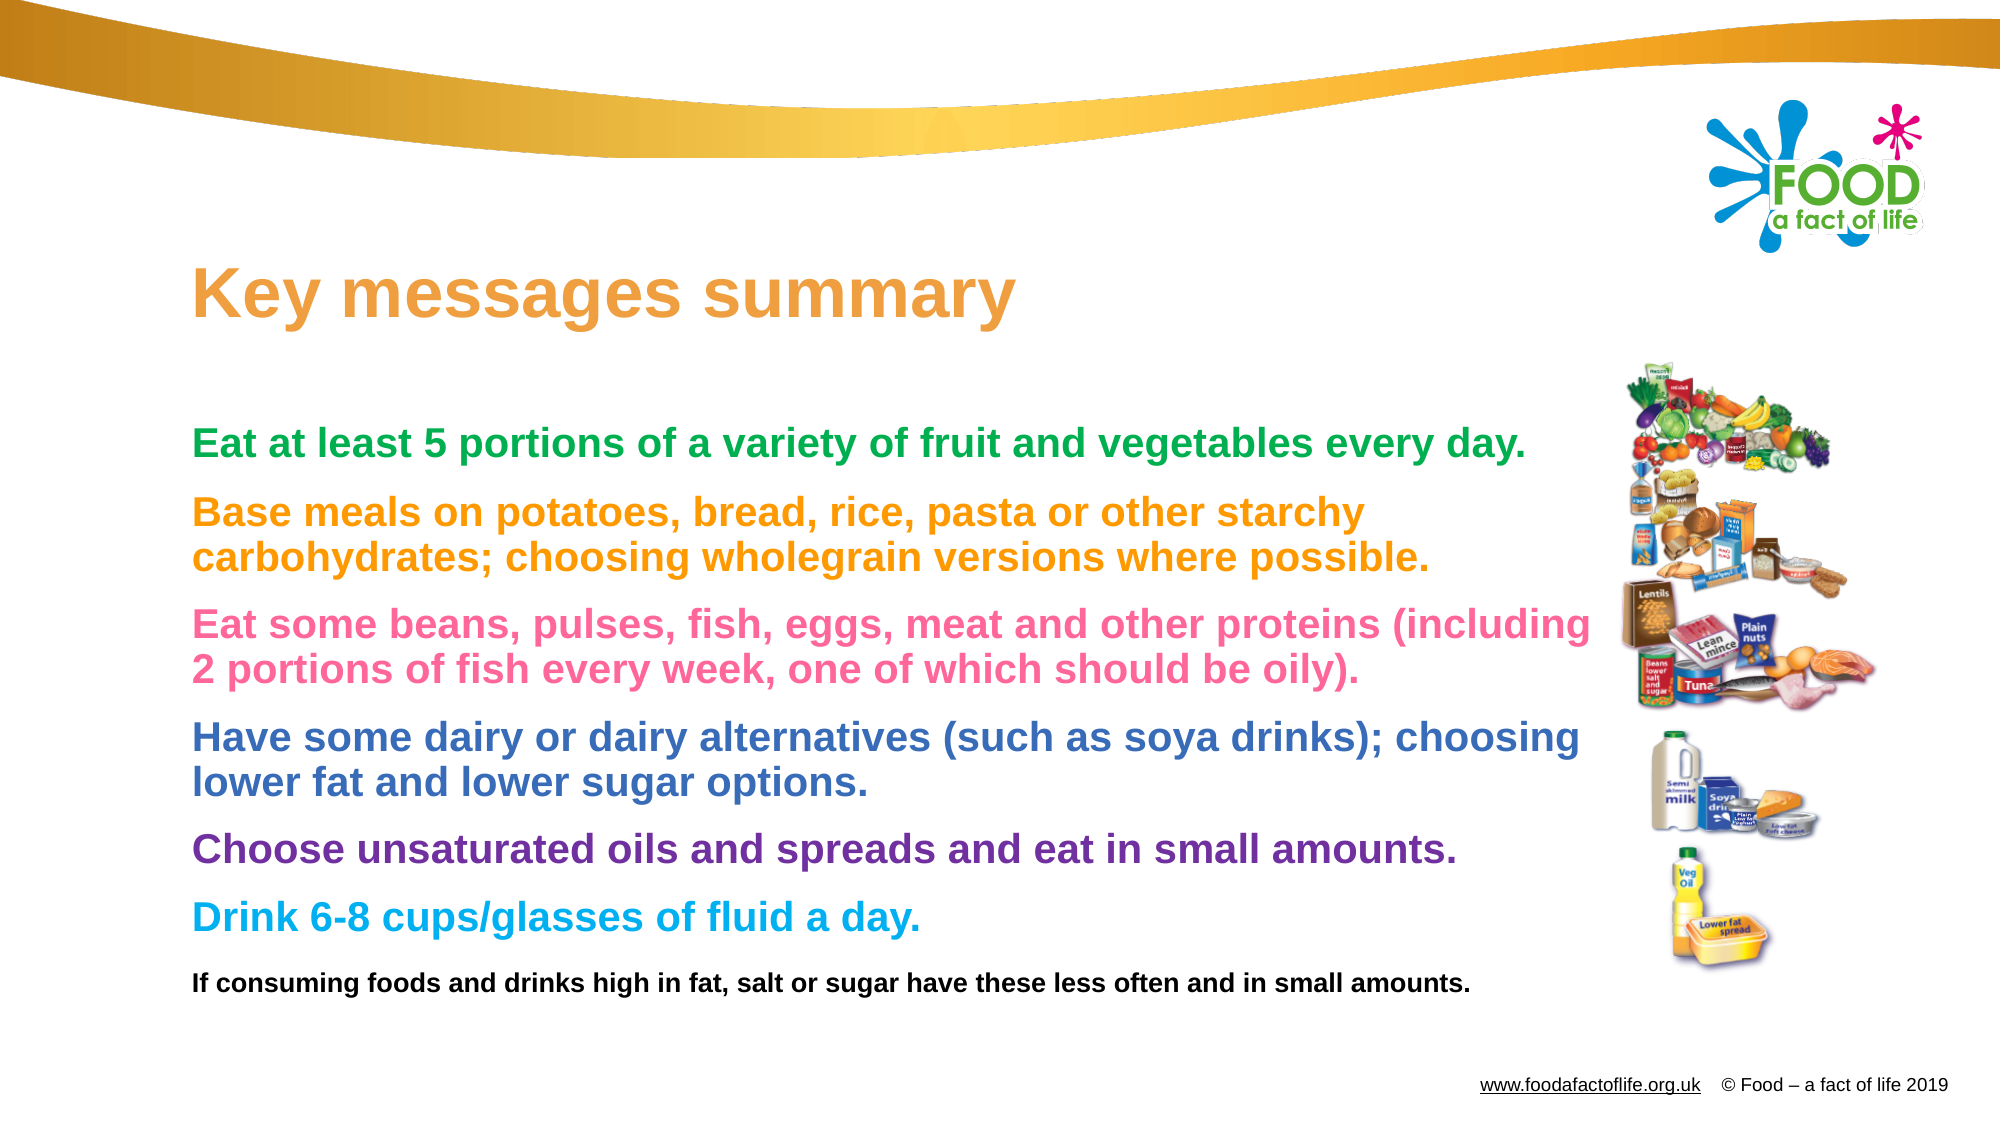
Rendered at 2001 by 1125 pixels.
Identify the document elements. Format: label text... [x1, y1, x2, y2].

title Key messages summary [191, 256, 1787, 375]
picture [0, 0, 2000, 1125]
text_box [1641, 726, 1828, 847]
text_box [1665, 841, 1780, 998]
text_box Eat at least 5 portions of a variety of fruit and vegetables every day. Base meals on potatoes, bread, rice, pasta or other starchy carbohydrates; choosing wholegrain versions where possible. Eat some beans, pulses, fish, eggs, meat and other proteins (including 2 portions of fish every week, one of which should be oily). Have some dairy or dairy alternatives (such as soya drinks); choosing lower fat and lower sugar options. Choose unsaturated oils and spreads and eat in small amounts. Drink 6-8 cups/glasses of fluid a day. If consuming foods and drinks high in fat, salt or sugar have these less often and in small amounts. [191, 421, 1606, 1013]
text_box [1614, 573, 1885, 721]
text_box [1623, 459, 1849, 573]
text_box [1623, 360, 1841, 459]
